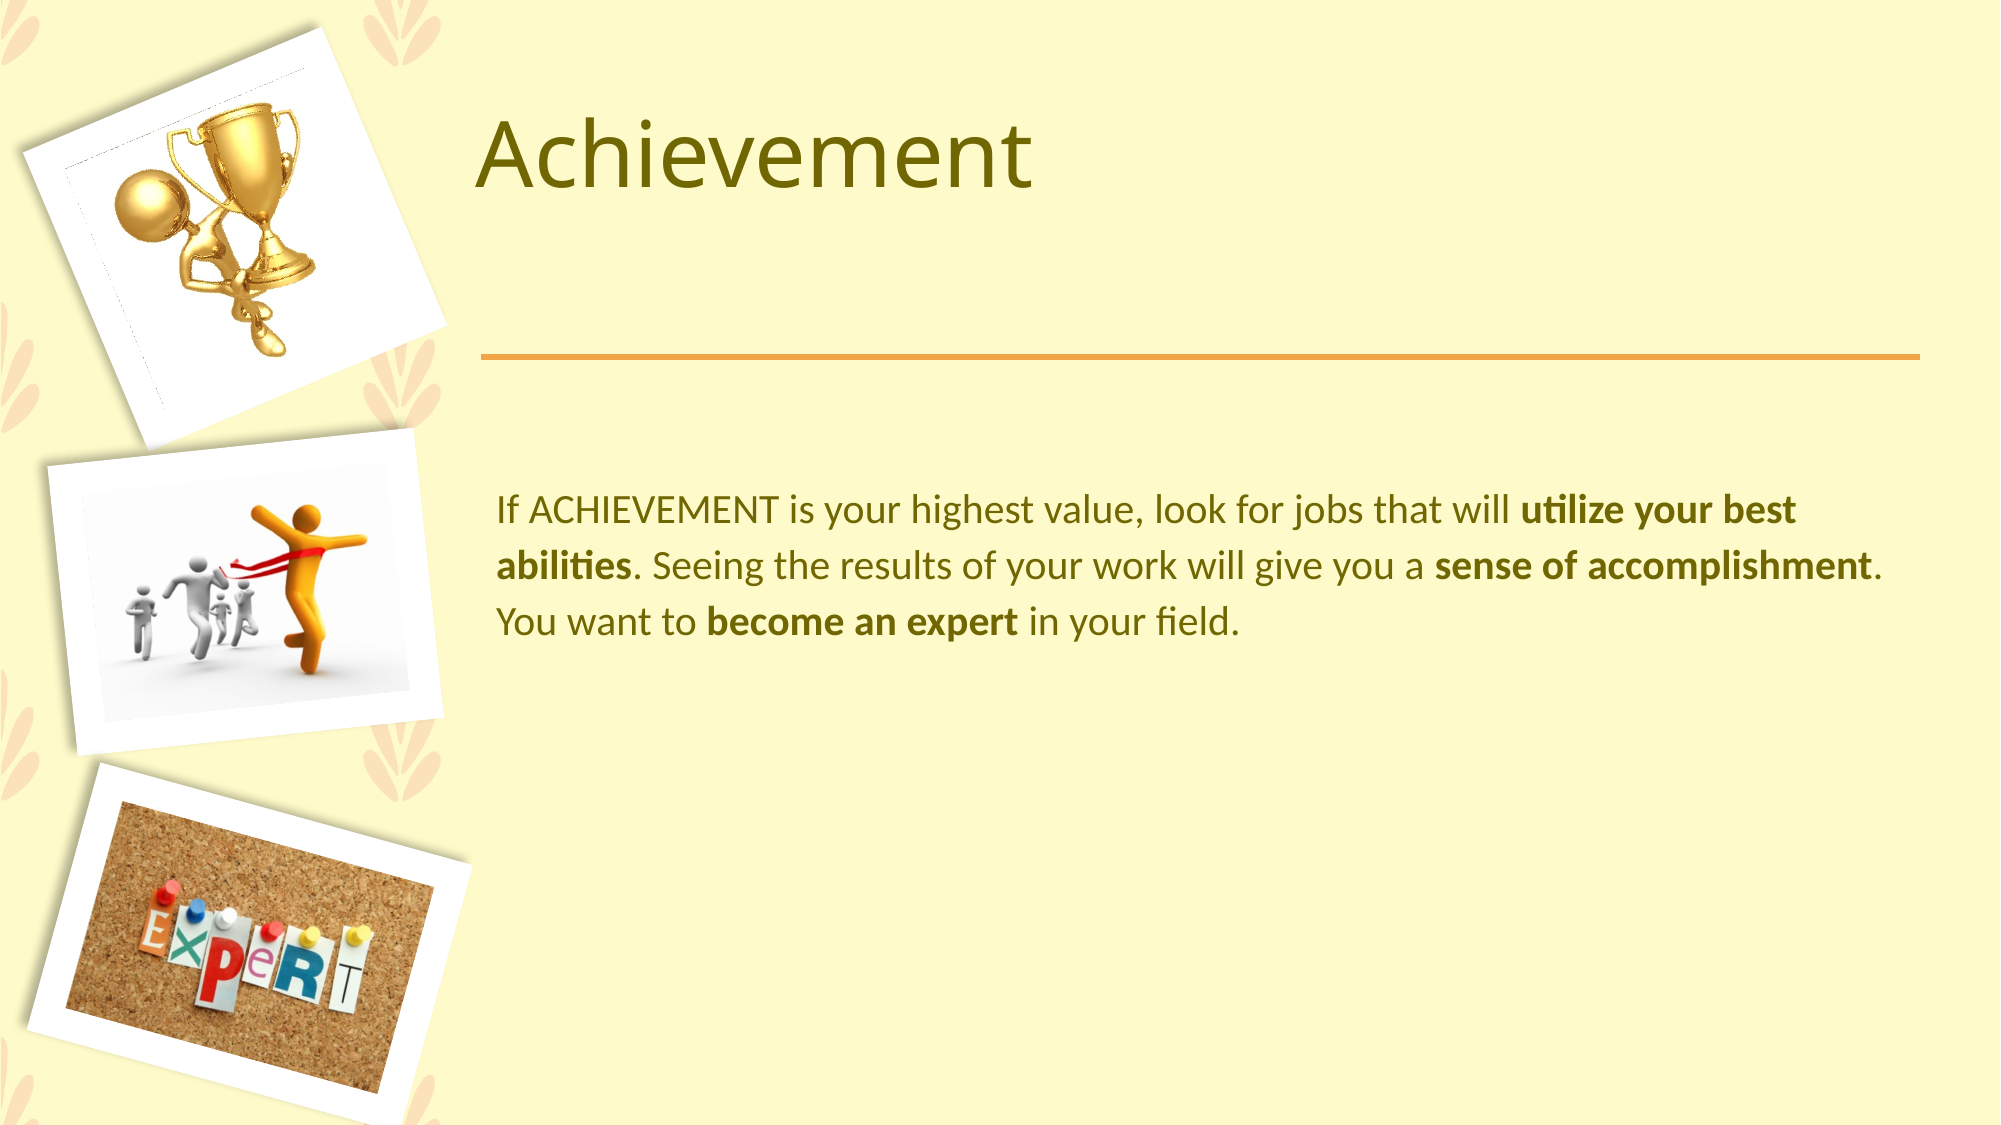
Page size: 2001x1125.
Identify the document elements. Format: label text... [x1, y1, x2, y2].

title Achievement [460, 93, 1920, 350]
picture [82, 463, 409, 721]
picture [66, 802, 434, 1093]
list If ACHIEVEMENT is your highest value, look for jobs that will utilize your best abilities. Seeing the results of your work will give you a sense of accomplishment. You want to become an expert in your field. [481, 399, 1920, 999]
picture [65, 68, 406, 409]
